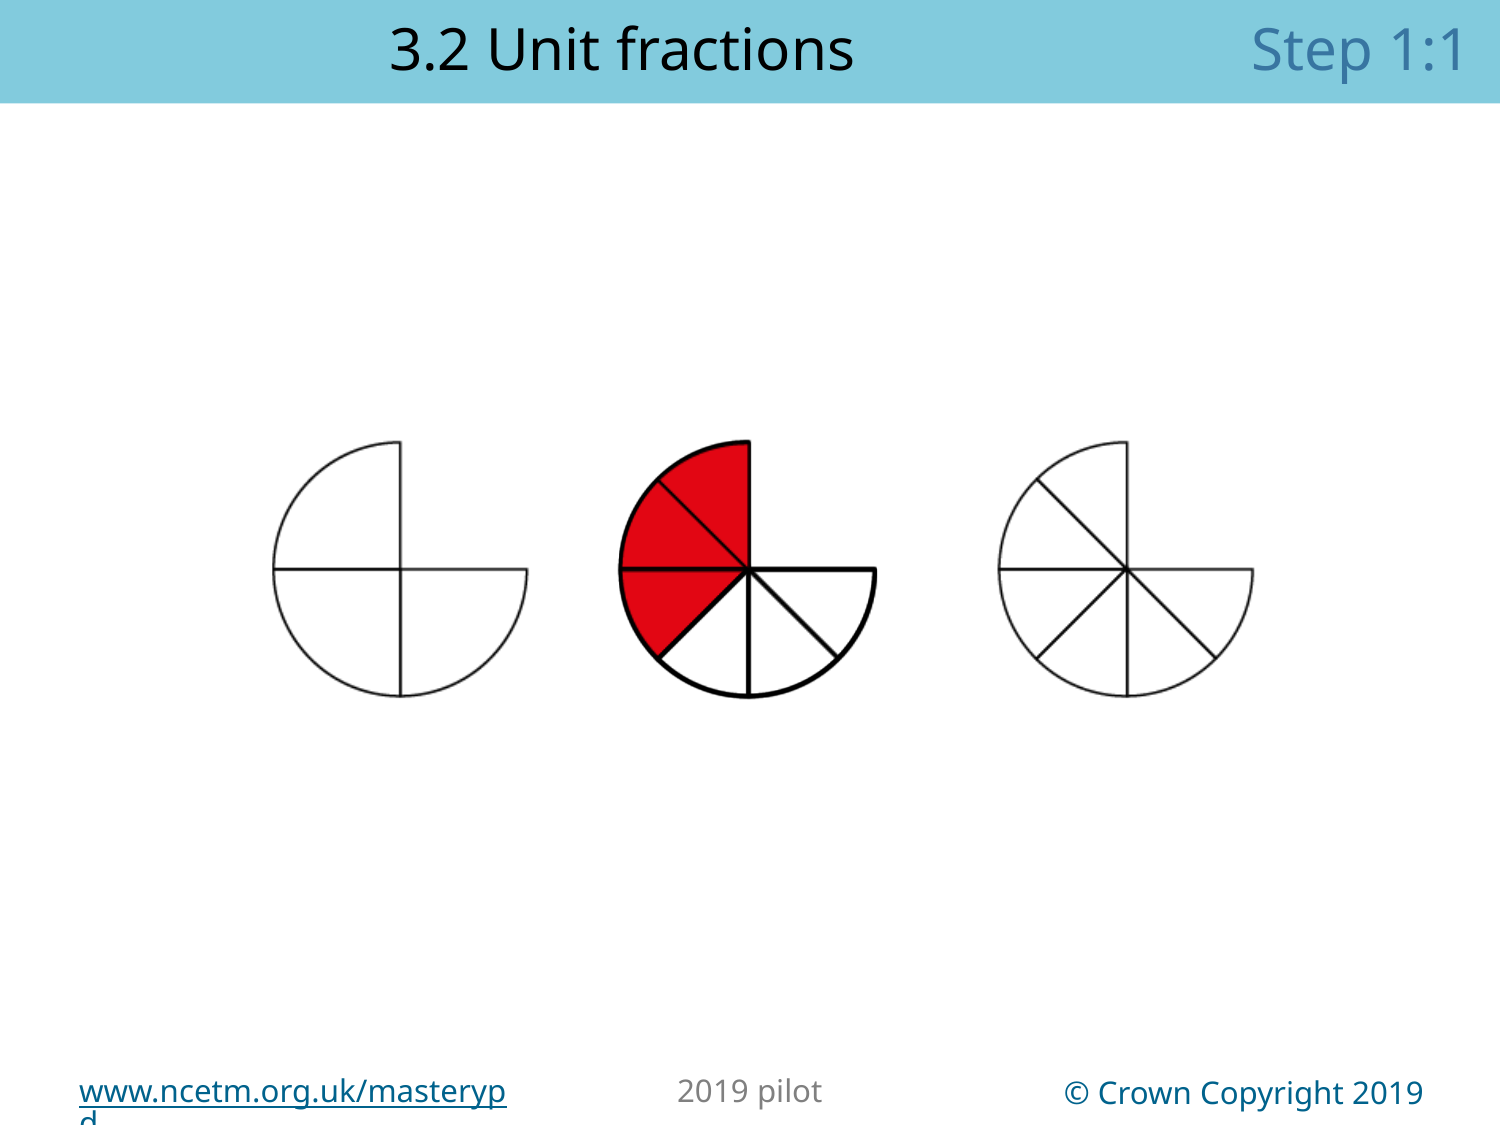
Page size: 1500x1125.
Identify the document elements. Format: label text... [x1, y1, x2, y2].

list 3.2 Unit fractions Step 1:1 [0, 0, 1500, 104]
picture [271, 258, 1256, 885]
